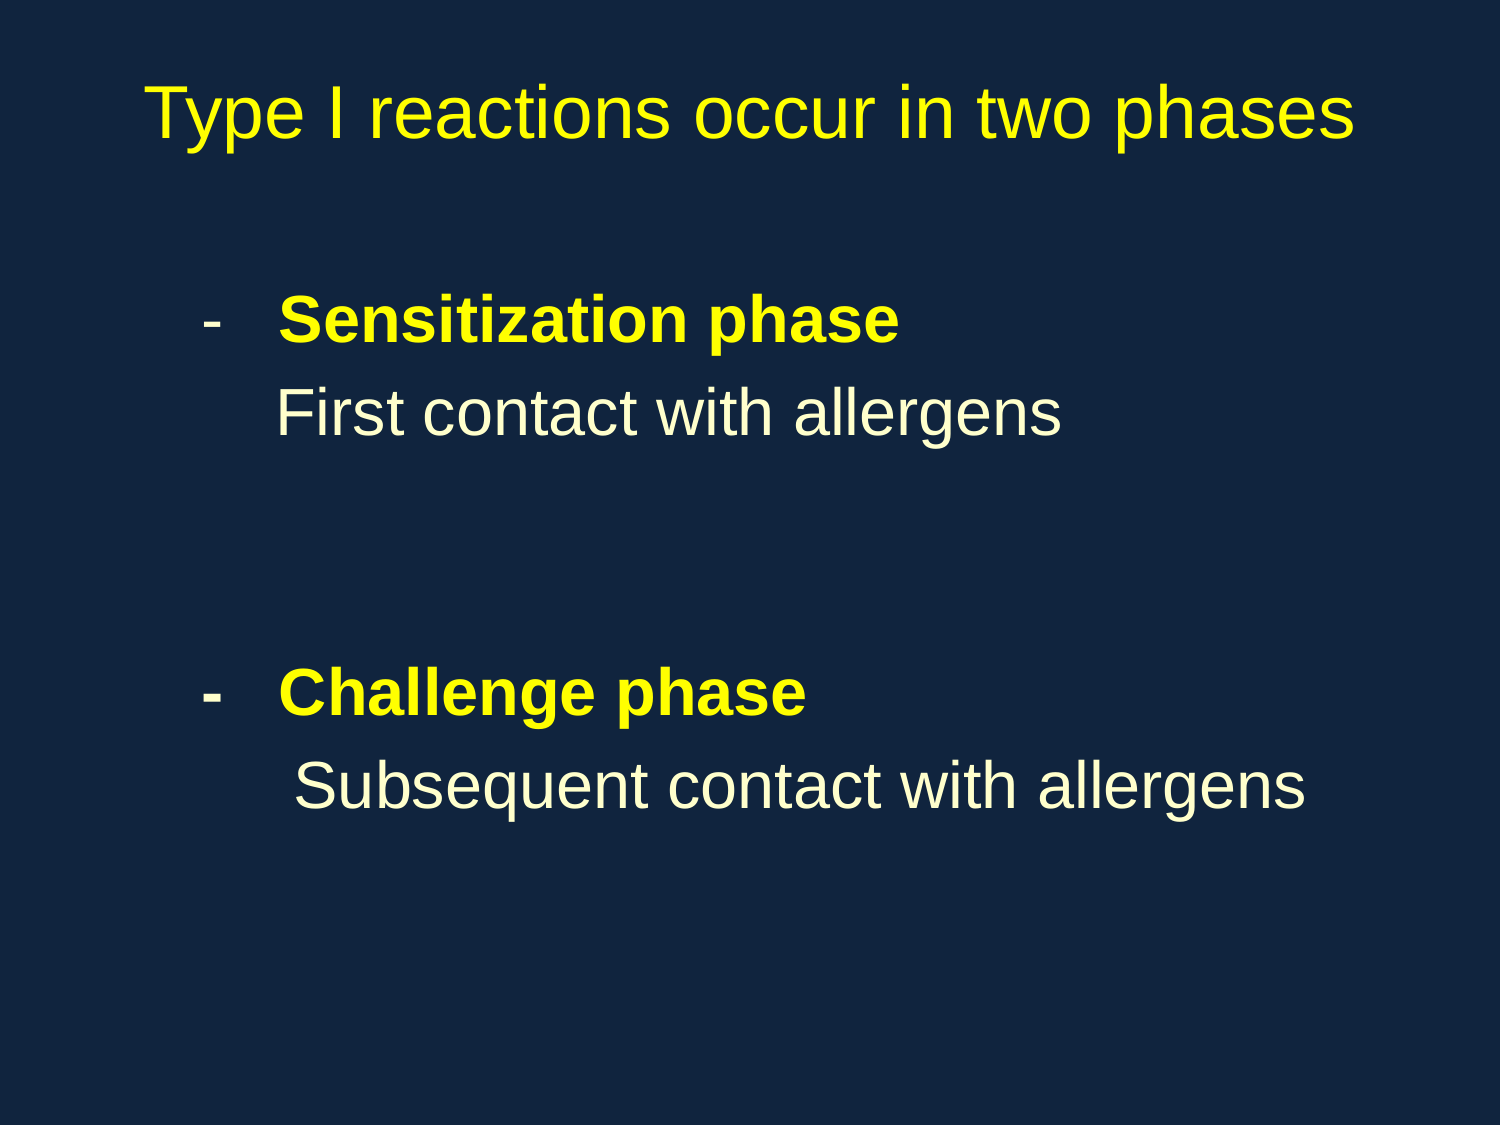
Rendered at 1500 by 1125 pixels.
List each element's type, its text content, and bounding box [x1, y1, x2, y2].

text_box Type I reactions occur in two phases [74, 50, 1425, 168]
text_box - Sensitization phase First contact with allergens - Challenge phase Subsequent contact with allergens [75, 174, 1450, 1030]
